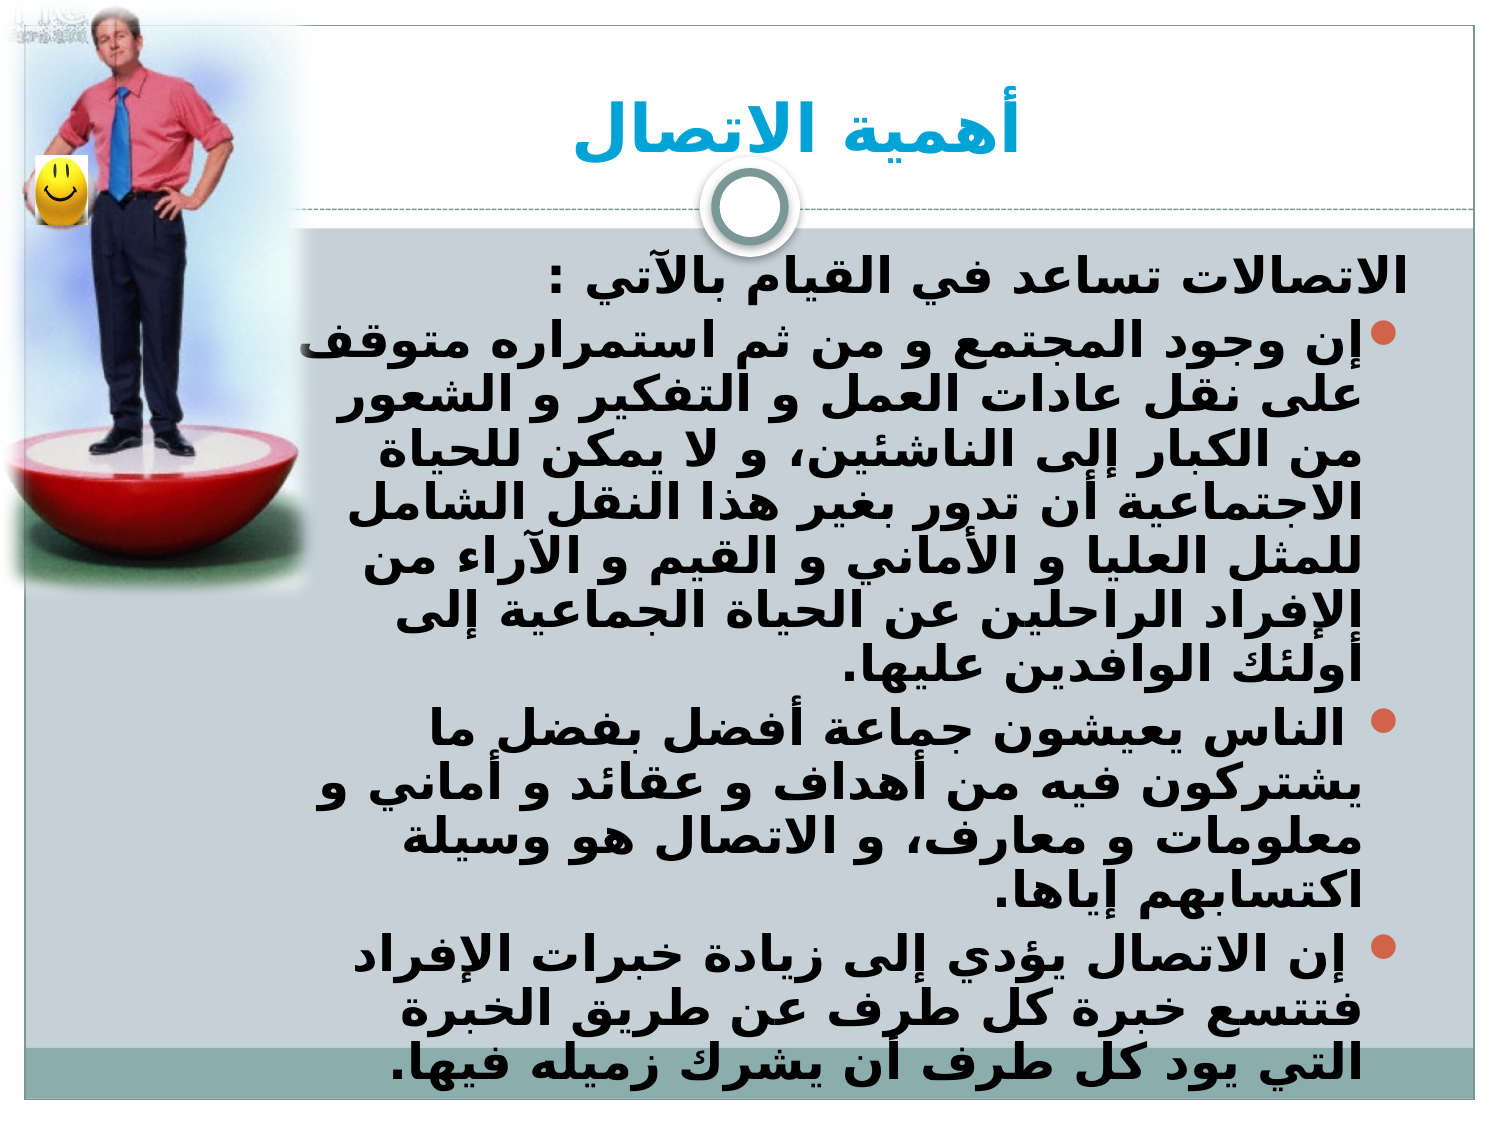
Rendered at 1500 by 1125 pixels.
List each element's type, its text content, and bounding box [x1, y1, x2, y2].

list الاتصالات تساعد في القيام بالآتي : إن وجود المجتمع و من ثم استمراره متوقف على نقل عادات العمل و التفكير و الشعور من الكبار إلى الناشئين، و لا يمكن للحياة الاجتماعية أن تدور بغير هذا النقل الشامل للمثل العليا و الأماني و القيم و الآراء من الإفراد الراحلين عن الحياة الجماعية إلى أولئك الوافدين عليها. الناس يعيشون جماعة أفضل بفضل ما يشتركون فيه من أهداف و عقائد و أماني و معلومات و معارف، و الاتصال هو وسيلة اكتسابهم إياها. إن الاتصال يؤدي إلى زيادة خبرات الإفراد فتتسع خبرة كل طرف عن طريق الخبرة التي يود كل طرف أن يشرك زميله فيها. [265, 243, 1425, 1125]
text_box أهمية الاتصال [549, 78, 1046, 194]
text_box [0, 0, 319, 603]
